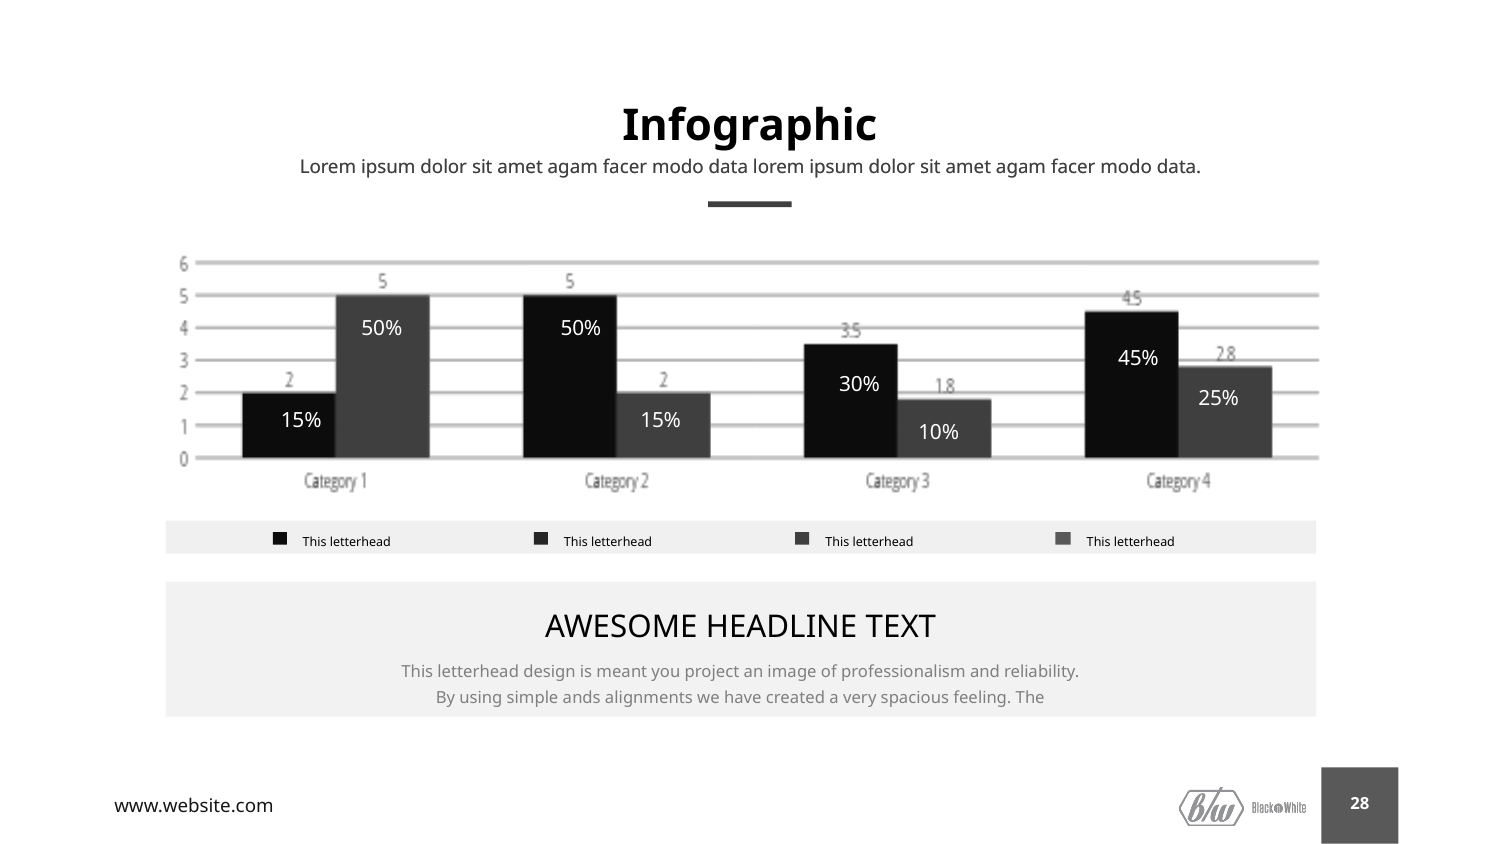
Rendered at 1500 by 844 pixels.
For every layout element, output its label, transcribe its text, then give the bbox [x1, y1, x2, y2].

text_box [272, 532, 287, 545]
text_box [708, 201, 792, 208]
text_box [103, 88, 1397, 146]
text_box This letterhead [302, 529, 438, 545]
text_box [533, 532, 548, 545]
picture [1179, 786, 1306, 826]
text_box This letterhead design is meant you project an image of professionalism and reliability. By using simple ands alignments we have created a very spacious feeling. The [395, 656, 1087, 705]
text_box Lorem ipsum dolor sit amet agam facer modo data lorem ipsum dolor sit amet agam facer modo data. [103, 146, 1397, 189]
text_box This letterhead [825, 529, 961, 545]
text_box This letterhead [1086, 529, 1222, 545]
text_box [1055, 532, 1071, 545]
text_box [795, 532, 810, 545]
text_box AWESOME HEADLINE TEXT [524, 606, 958, 643]
picture [165, 245, 1335, 513]
text_box [165, 581, 1317, 717]
text_box This letterhead [564, 529, 699, 545]
text_box [165, 520, 1317, 554]
slide_number www.website.com [103, 782, 293, 827]
